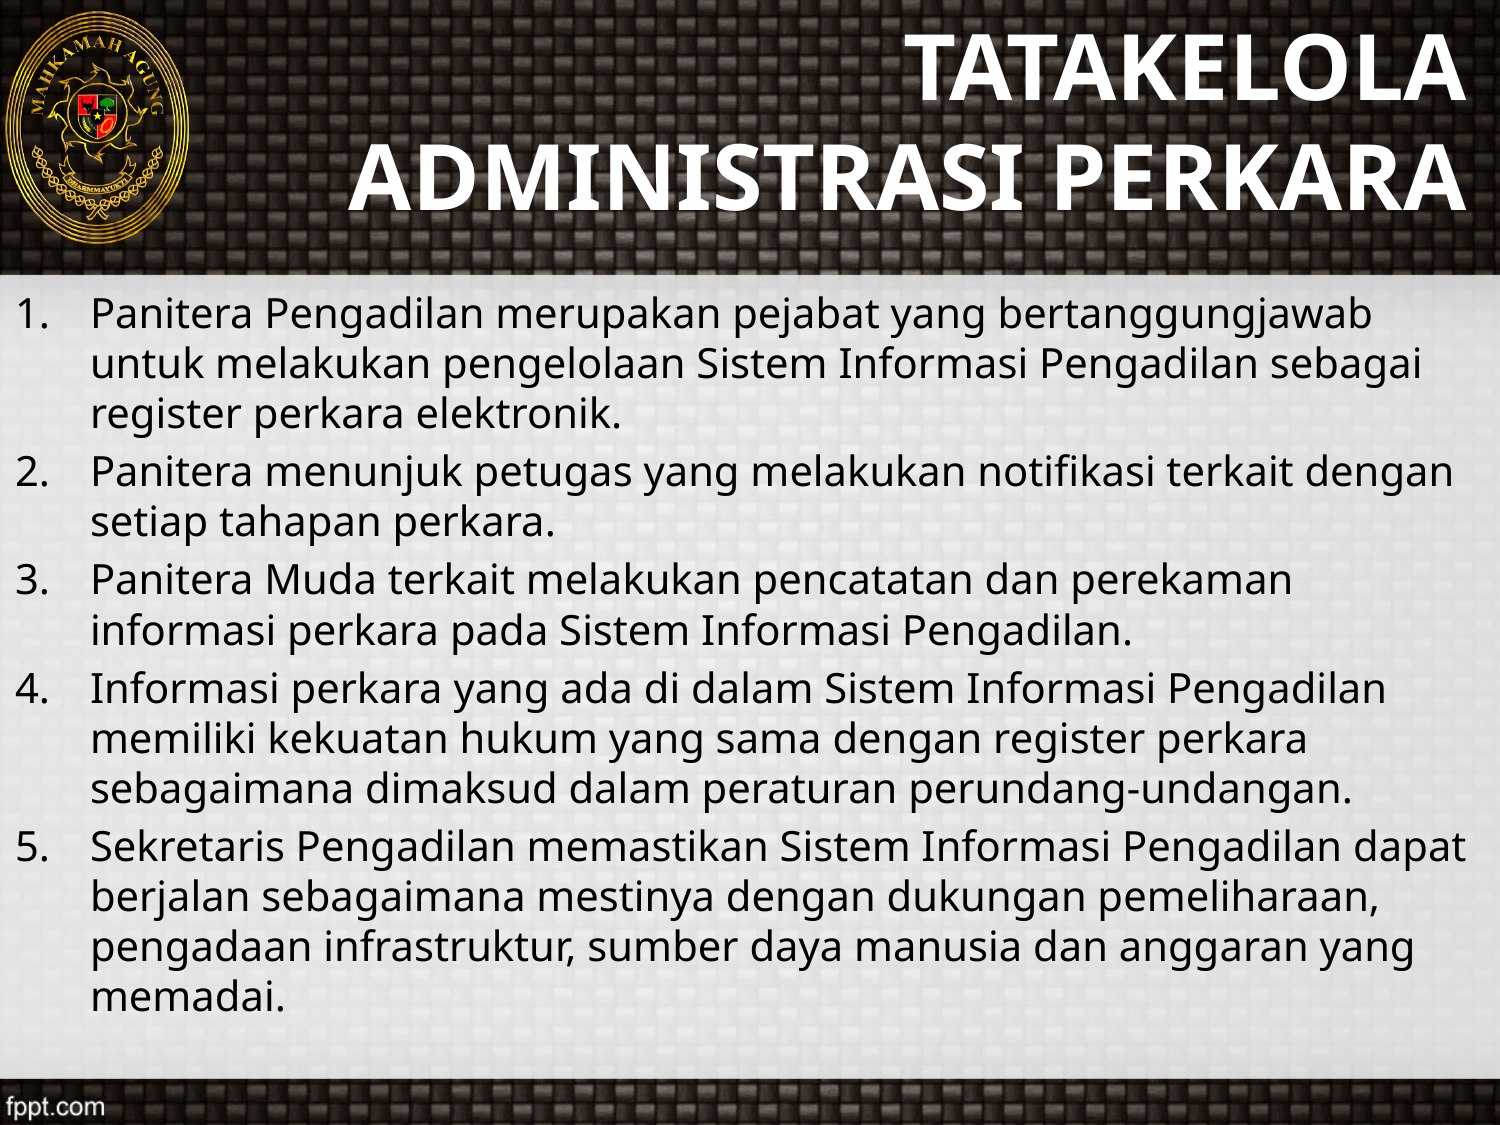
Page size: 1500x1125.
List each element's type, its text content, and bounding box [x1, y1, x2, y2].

title TATAKELOLA ADMINISTRASI PERKARA [193, 54, 1483, 184]
picture [0, 1071, 1500, 1125]
picture [0, 0, 1500, 278]
list Panitera Pengadilan merupakan pejabat yang bertanggungjawab untuk melakukan pengelolaan Sistem Informasi Pengadilan sebagai register perkara elektronik. Panitera menunjuk petugas yang melakukan notifikasi terkait dengan setiap tahapan perkara. Panitera Muda terkait melakukan pencatatan dan perekaman informasi perkara pada Sistem Informasi Pengadilan. Informasi perkara yang ada di dalam Sistem Informasi Pengadilan memiliki kekuatan hukum yang sama dengan register perkara sebagaimana dimaksud dalam peraturan perundang-undangan. Sekretaris Pengadilan memastikan Sistem Informasi Pengadilan dapat berjalan sebagaimana mestinya dengan dukungan pemeliharaan, pengadaan infrastruktur, sumber daya manusia dan anggaran yang memadai. [0, 278, 1500, 1071]
